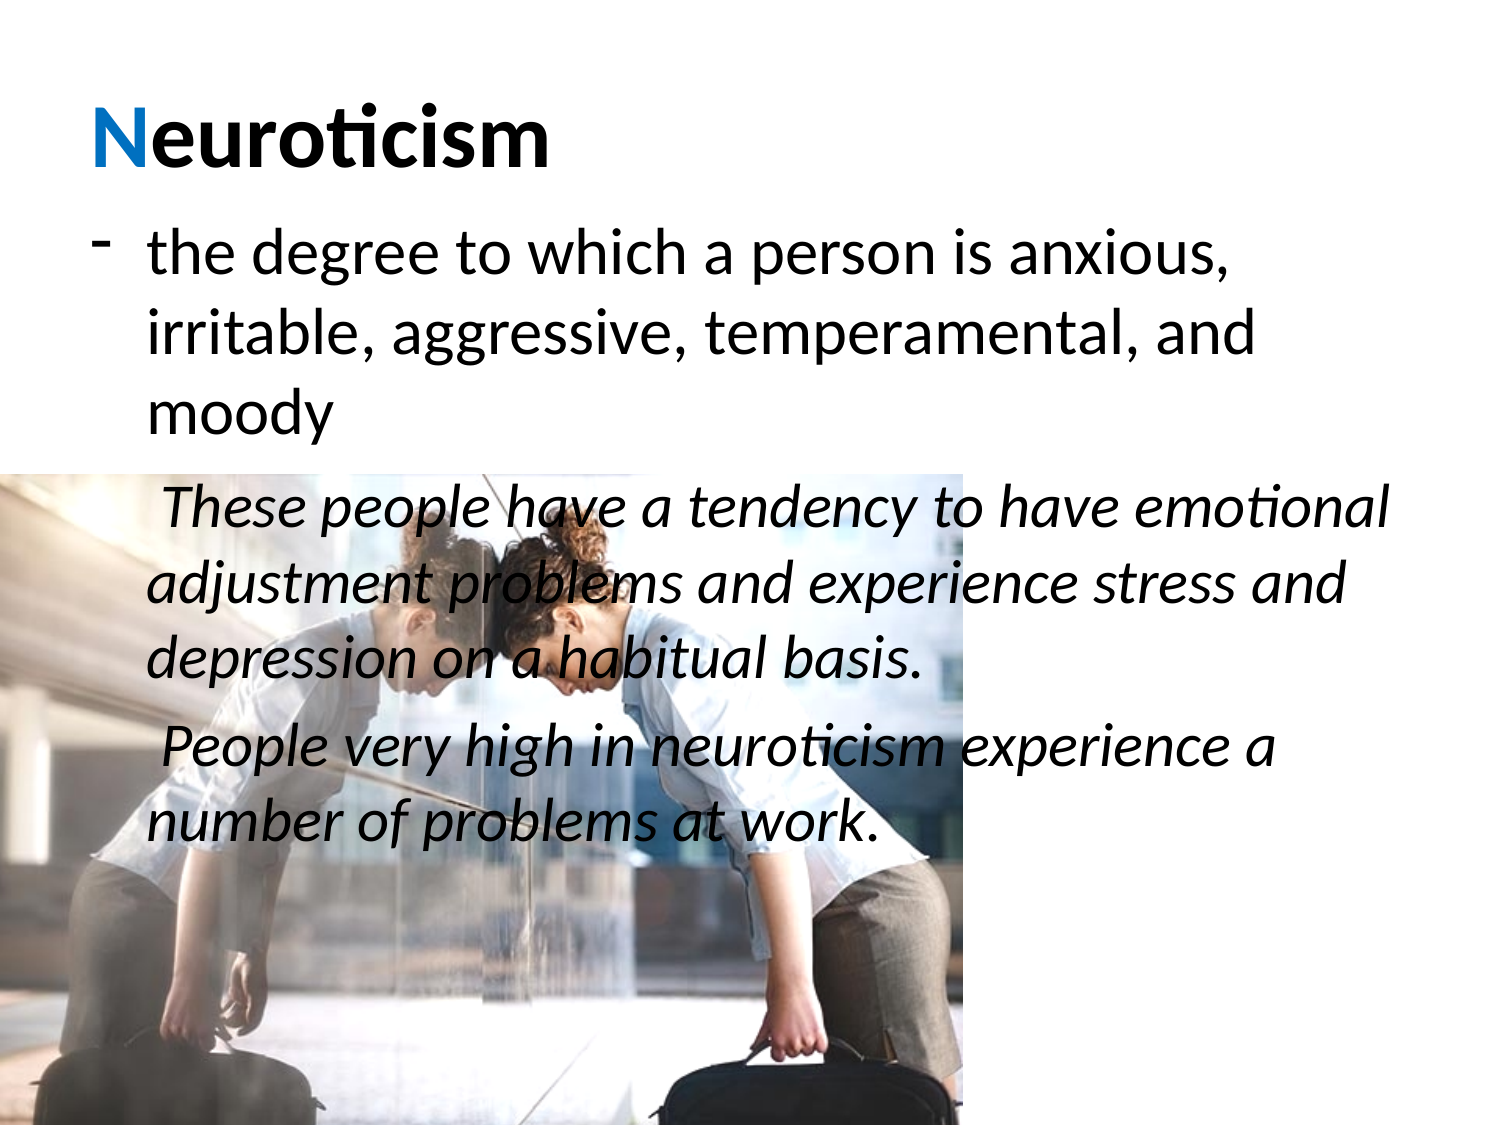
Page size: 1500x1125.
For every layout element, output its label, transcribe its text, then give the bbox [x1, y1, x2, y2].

list the degree to which a person is anxious, irritable, aggressive, temperamental, and moody These people have a tendency to have emotional adjustment problems and experience stress and depression on a habitual basis. People very high in neuroticism experience a number of problems at work. [75, 200, 1425, 1038]
picture [0, 474, 963, 1125]
title Neuroticism [75, 37, 1425, 200]
